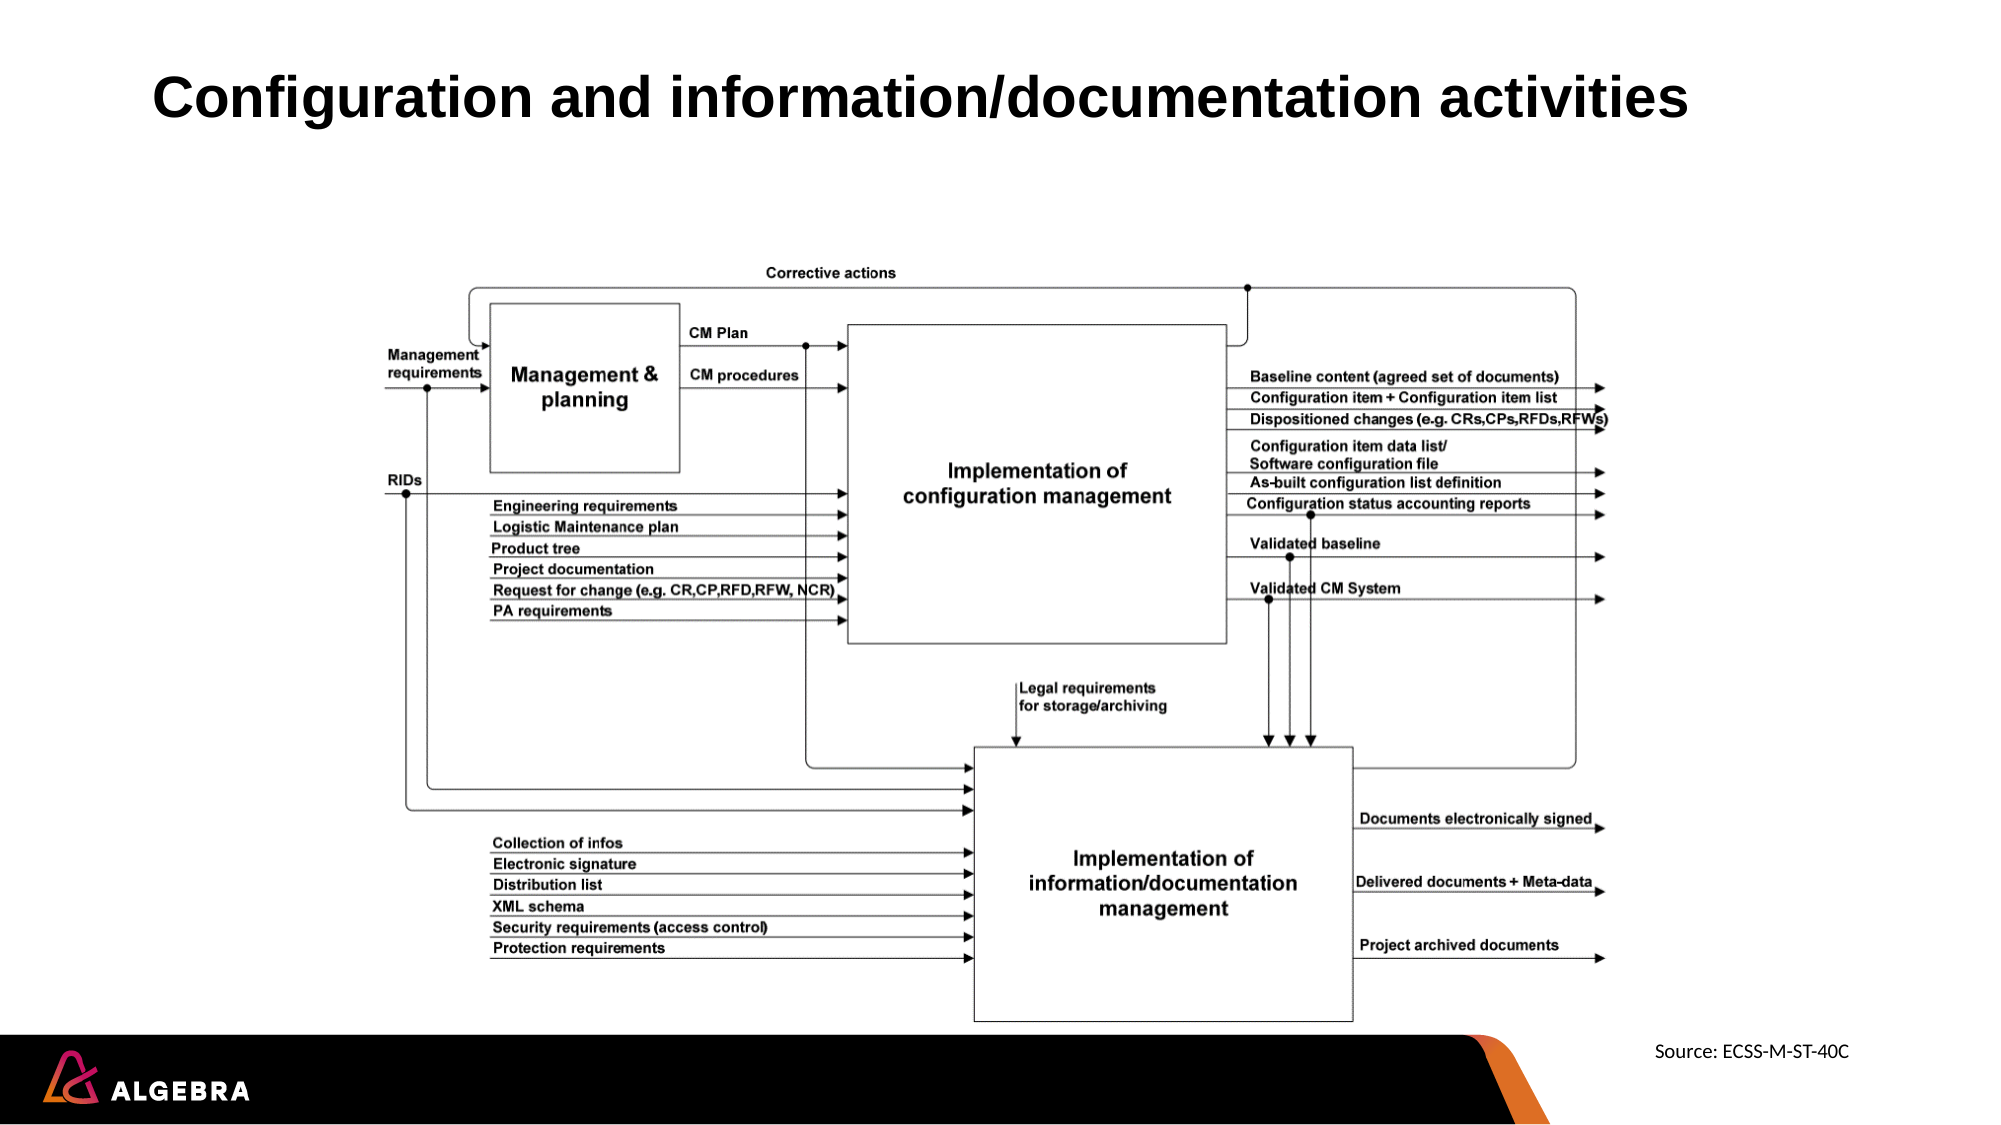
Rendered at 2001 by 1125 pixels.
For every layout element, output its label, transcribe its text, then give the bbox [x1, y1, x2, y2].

picture [359, 259, 1637, 1031]
text_box Source: ECSS-M-ST-40C [1639, 1029, 1900, 1067]
title Configuration and information/documentation activities [137, 59, 1863, 278]
picture [0, 1034, 1733, 1125]
